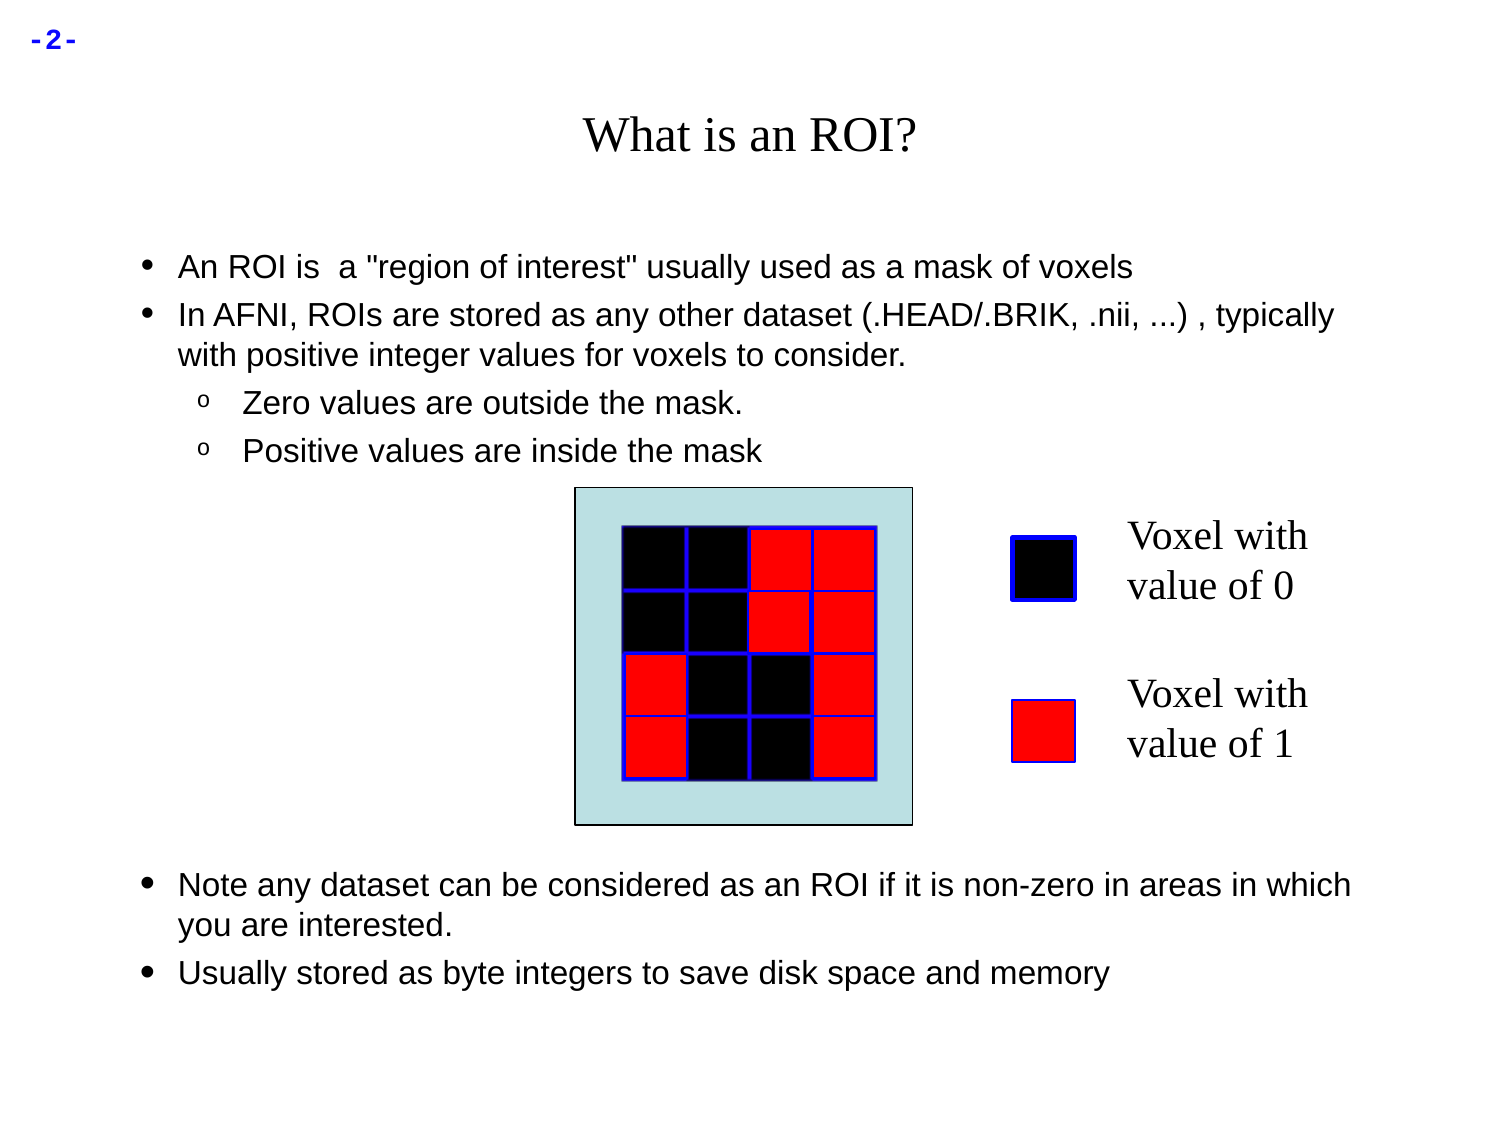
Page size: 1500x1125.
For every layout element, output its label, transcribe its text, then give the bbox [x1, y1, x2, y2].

text_box An ROI is a "region of interest" usually used as a mask of voxels In AFNI, ROIs are stored as any other dataset (.HEAD/.BRIK, .nii, ...) , typically with positive integer values for voxels to consider. Zero values are outside the mask. Positive values are inside the mask Note any dataset can be considered as an ROI if it is non-zero in areas in which you are interested. Usually stored as byte integers to save disk space and memory [124, 237, 1400, 1000]
text_box What is an ROI? [112, 74, 1388, 188]
text_box Voxel with value of 0 [1112, 499, 1350, 658]
text_box Voxel with value of 1 [1112, 658, 1350, 824]
text_box [1012, 699, 1075, 763]
text_box [1012, 537, 1075, 600]
picture [620, 524, 880, 784]
